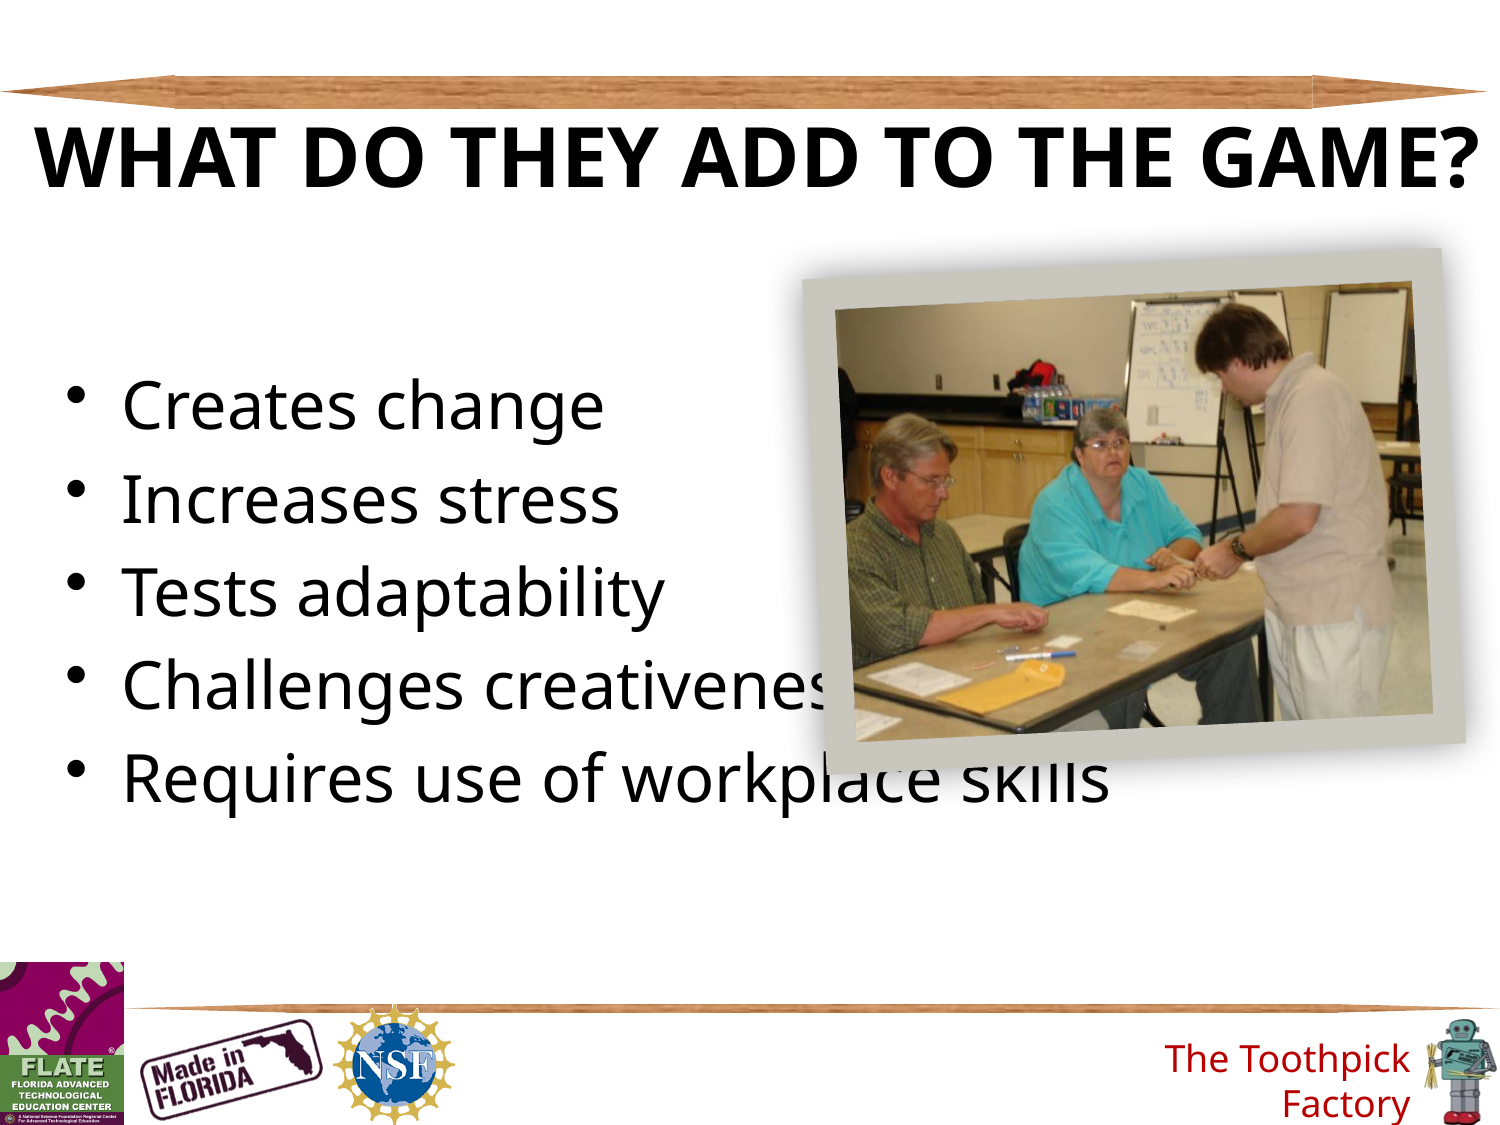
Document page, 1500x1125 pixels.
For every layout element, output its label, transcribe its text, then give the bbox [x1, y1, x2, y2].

text_box WHAT DO THEY ADD TO THE GAME? [0, 96, 1500, 212]
list Creates change Increases stress Tests adaptability Challenges creativeness Requires use of workplace skills [50, 355, 1400, 863]
picture [835, 281, 1433, 742]
picture [0, 74, 1488, 96]
picture [1424, 1015, 1500, 1125]
picture [0, 962, 1500, 1125]
